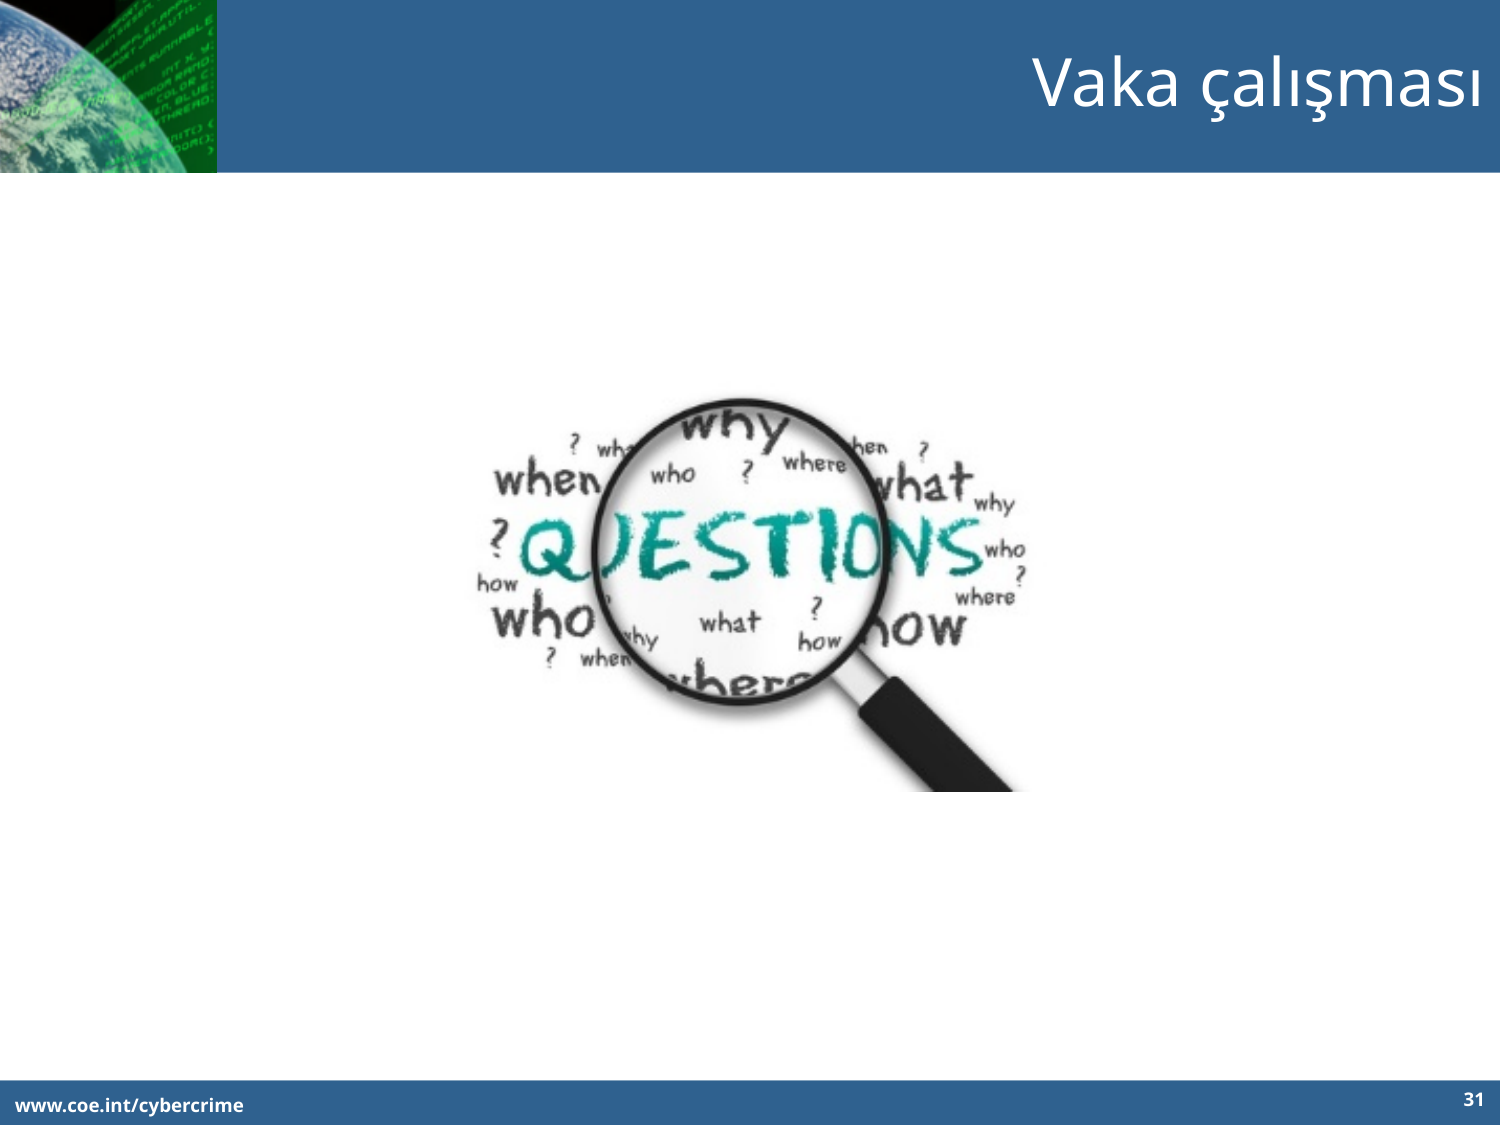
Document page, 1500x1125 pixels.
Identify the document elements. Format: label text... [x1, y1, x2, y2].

list Vaka çalışması [461, 0, 1500, 170]
slide_number 31 [1162, 1080, 1500, 1125]
picture [0, 0, 217, 173]
picture [443, 332, 1057, 793]
